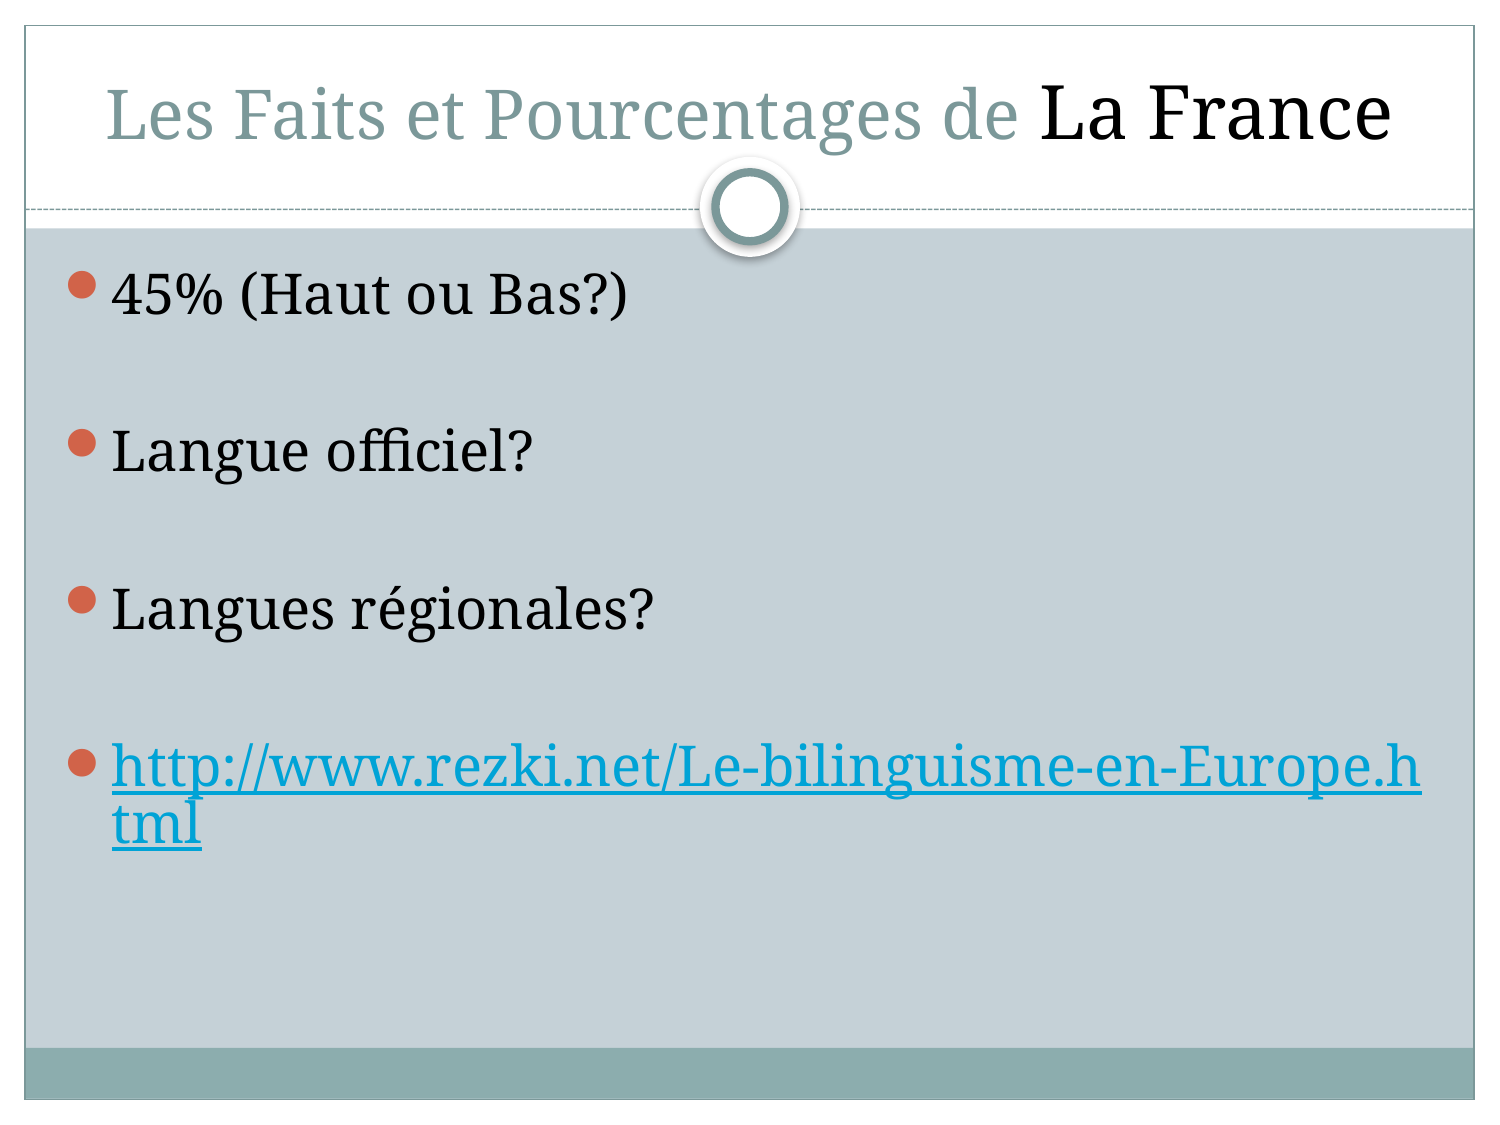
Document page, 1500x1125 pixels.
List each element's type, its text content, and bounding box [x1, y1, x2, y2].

list 45% (Haut ou Bas?) Langue officiel? Langues régionales? http://www.rezki.net/Le-bilinguisme-en-Europe.html [49, 250, 1445, 1001]
title Les Faits et Pourcentages de La France [49, 37, 1450, 162]
